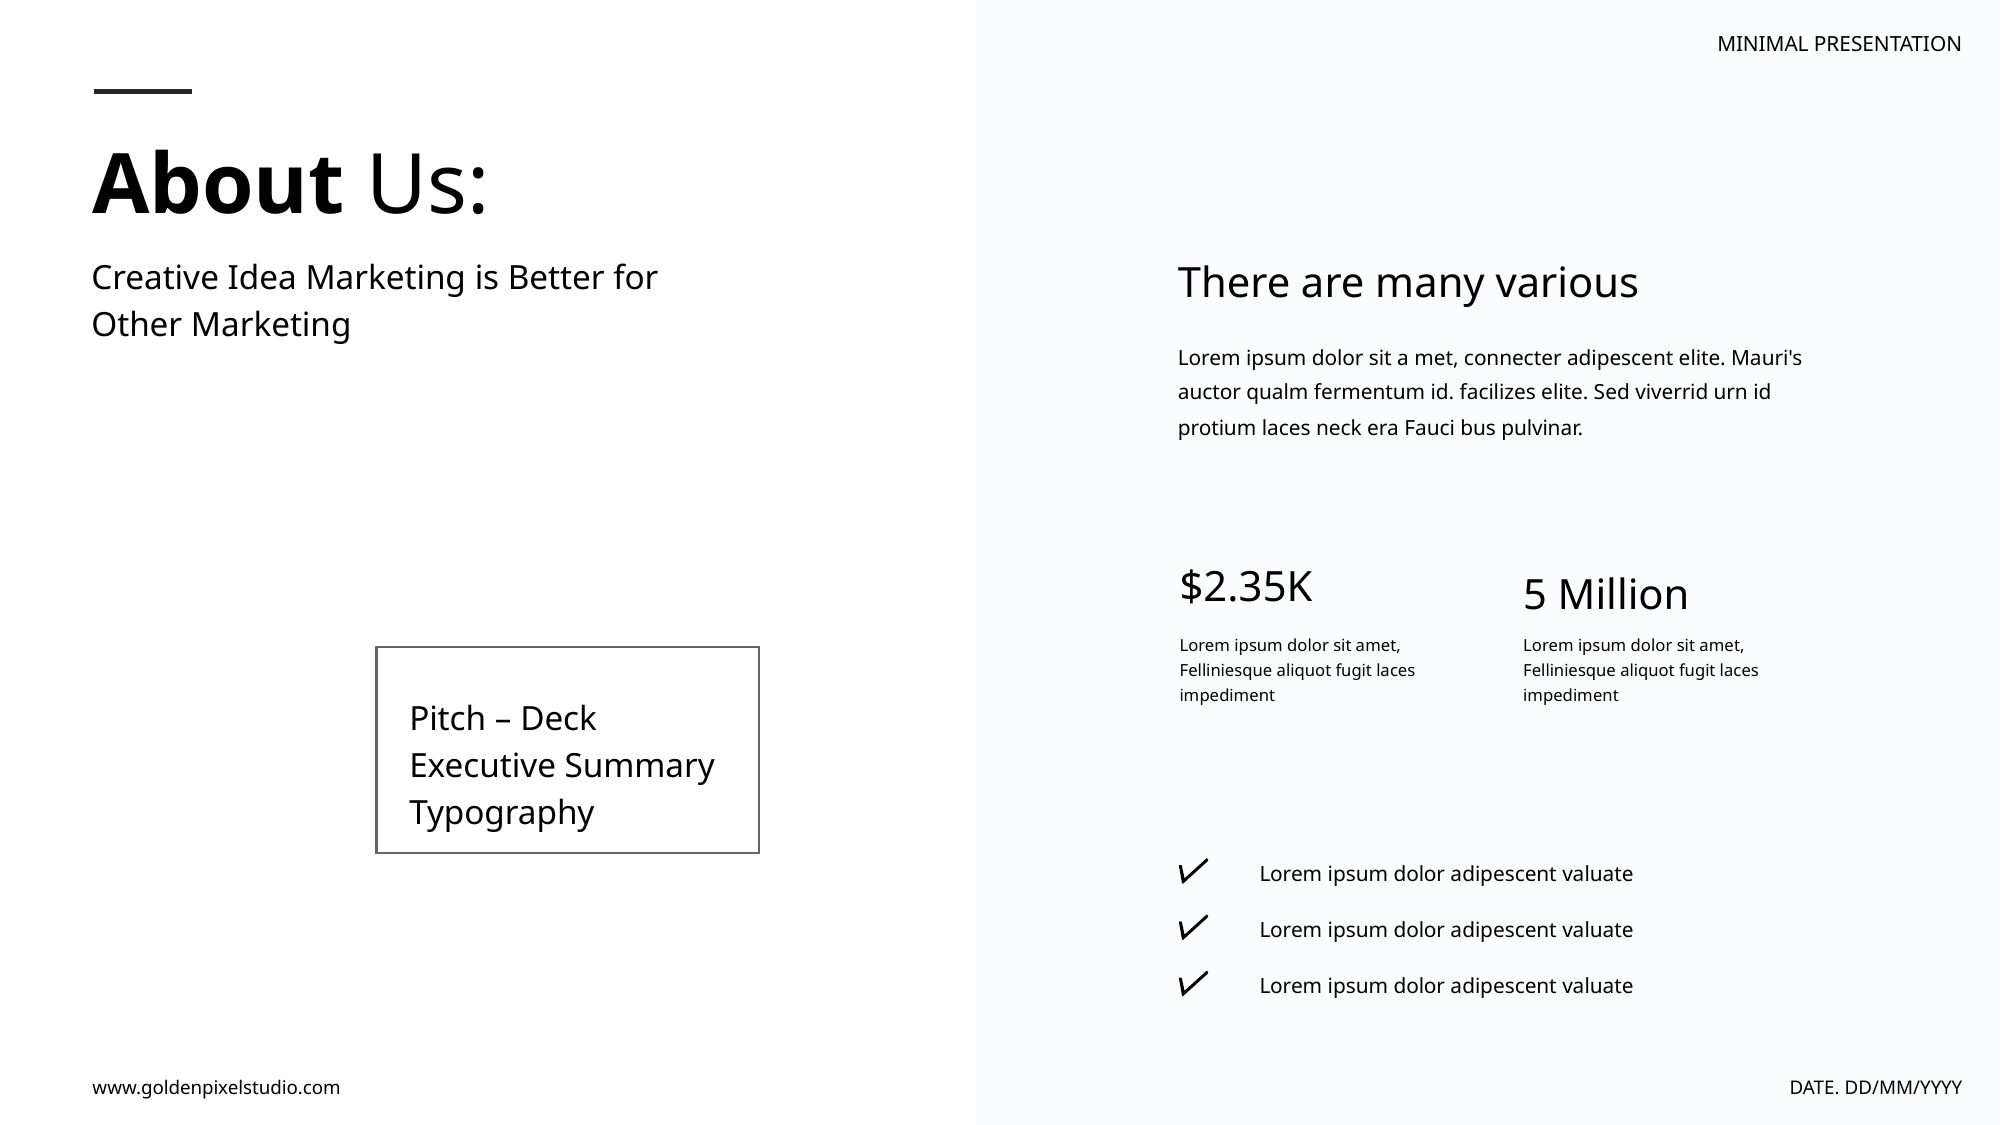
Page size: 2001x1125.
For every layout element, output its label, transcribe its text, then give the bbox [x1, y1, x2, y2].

text_box About Us: [77, 102, 839, 238]
text_box Lorem ipsum dolor sit amet, Felliniesque aliquot fugit laces impediment [1508, 622, 1780, 713]
text_box [1179, 915, 1208, 940]
text_box Lorem ipsum dolor adipescent valuate [1244, 852, 1791, 893]
picture [0, 410, 603, 1125]
text_box There are many various [1162, 241, 1828, 314]
text_box DATE. DD/MM/YYYY [1740, 1065, 1978, 1106]
text_box Lorem ipsum dolor sit amet, Felliniesque aliquot fugit laces impediment [1164, 622, 1436, 713]
text_box Lorem ipsum dolor sit a met, connecter adipescent elite. Mauri's auctor qualm fermentum id. facilizes elite. Sed viverrid urn id protium laces neck era Fauci bus pulvinar. [1162, 326, 1828, 447]
text_box Creative Idea Marketing is Better for Other Marketing [76, 241, 693, 351]
text_box [607, 646, 760, 853]
text_box $2.35K [1164, 552, 1457, 618]
text_box [976, 0, 2000, 1125]
text_box [1179, 859, 1208, 883]
text_box [1179, 971, 1208, 996]
text_box MINIMAL PRESENTATION [1630, 22, 1977, 63]
text_box 5 Million [1508, 552, 1749, 622]
text_box Lorem ipsum dolor adipescent valuate [1244, 965, 1791, 1006]
text_box Lorem ipsum dolor adipescent valuate [1244, 909, 1791, 950]
